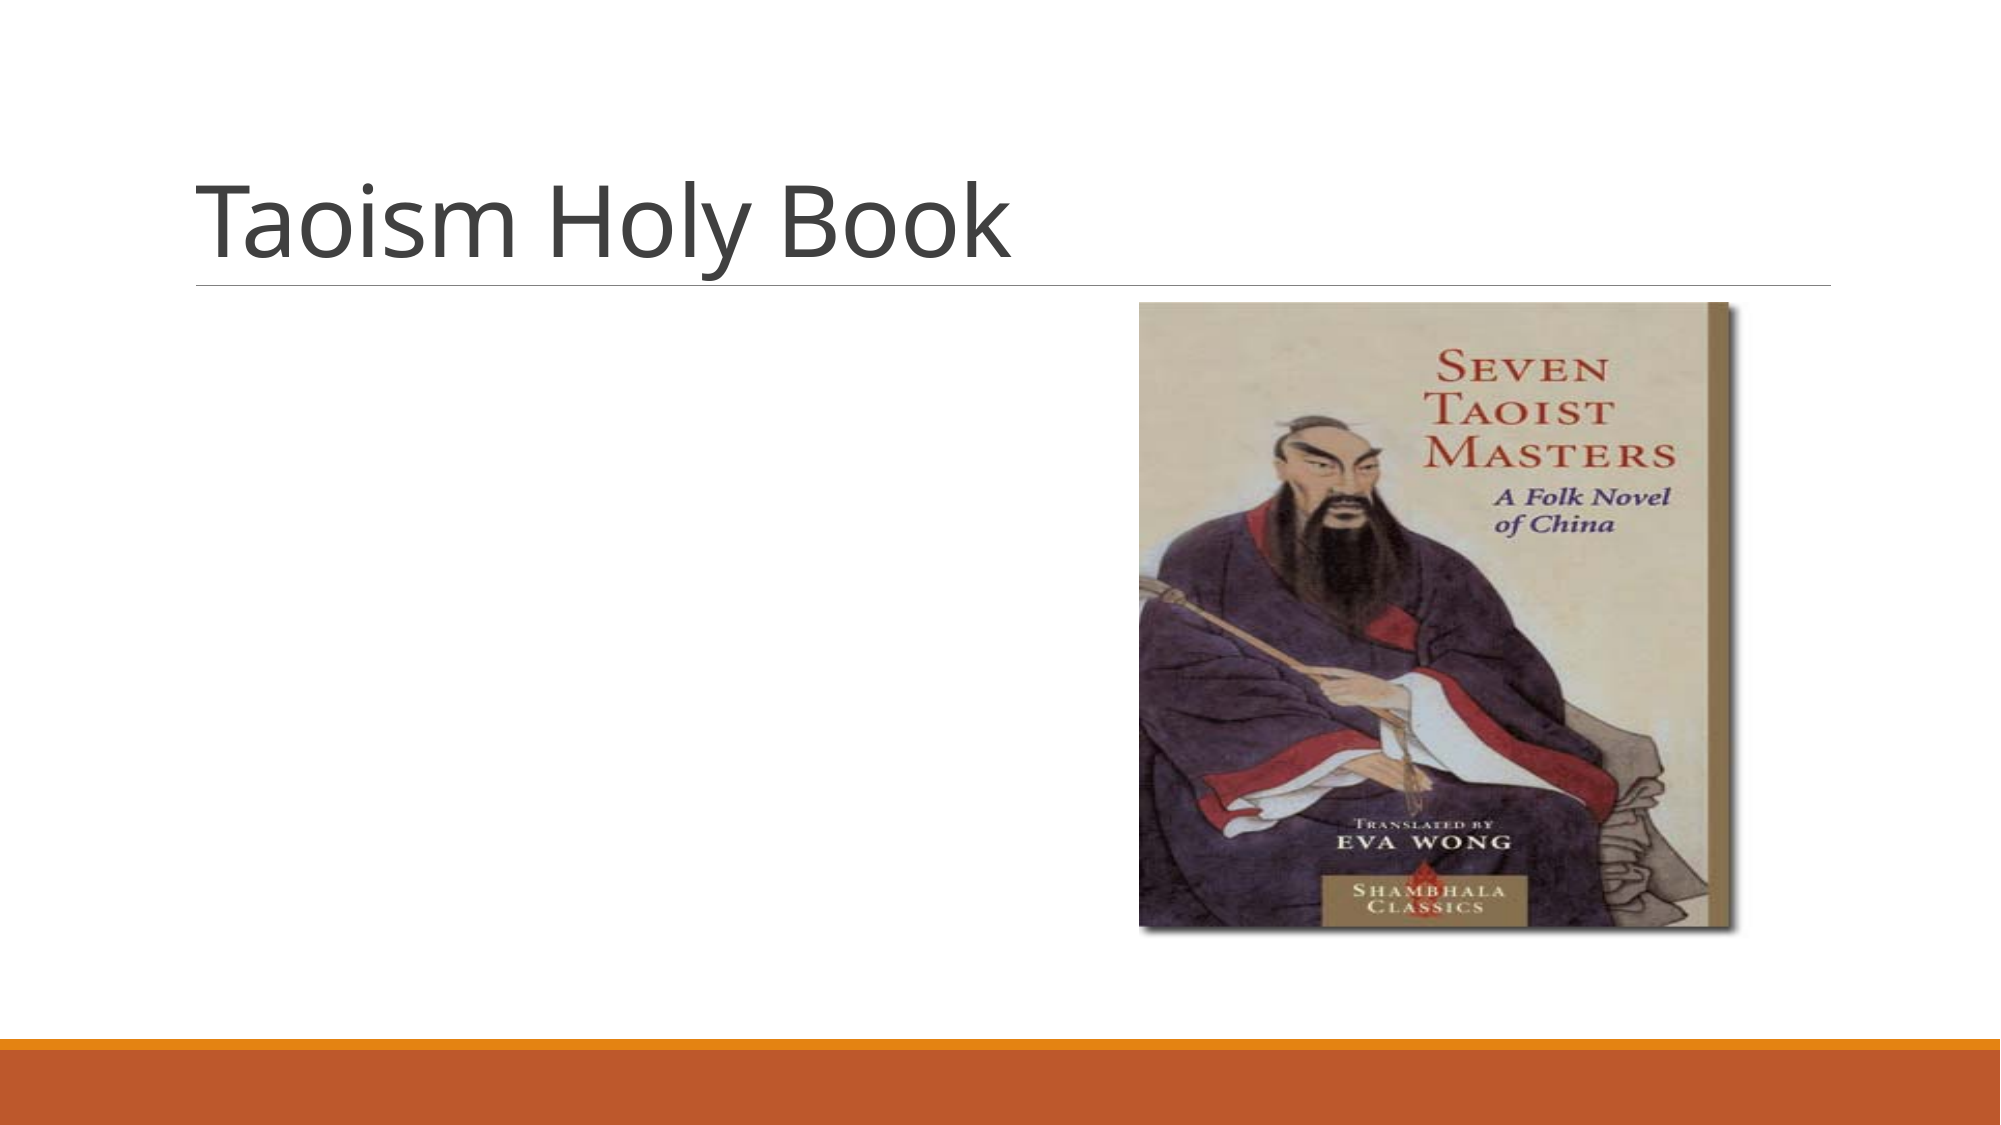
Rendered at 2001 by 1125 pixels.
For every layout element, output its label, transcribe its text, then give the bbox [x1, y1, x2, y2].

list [1139, 302, 1782, 964]
title Taoism Holy Book [180, 47, 1830, 285]
